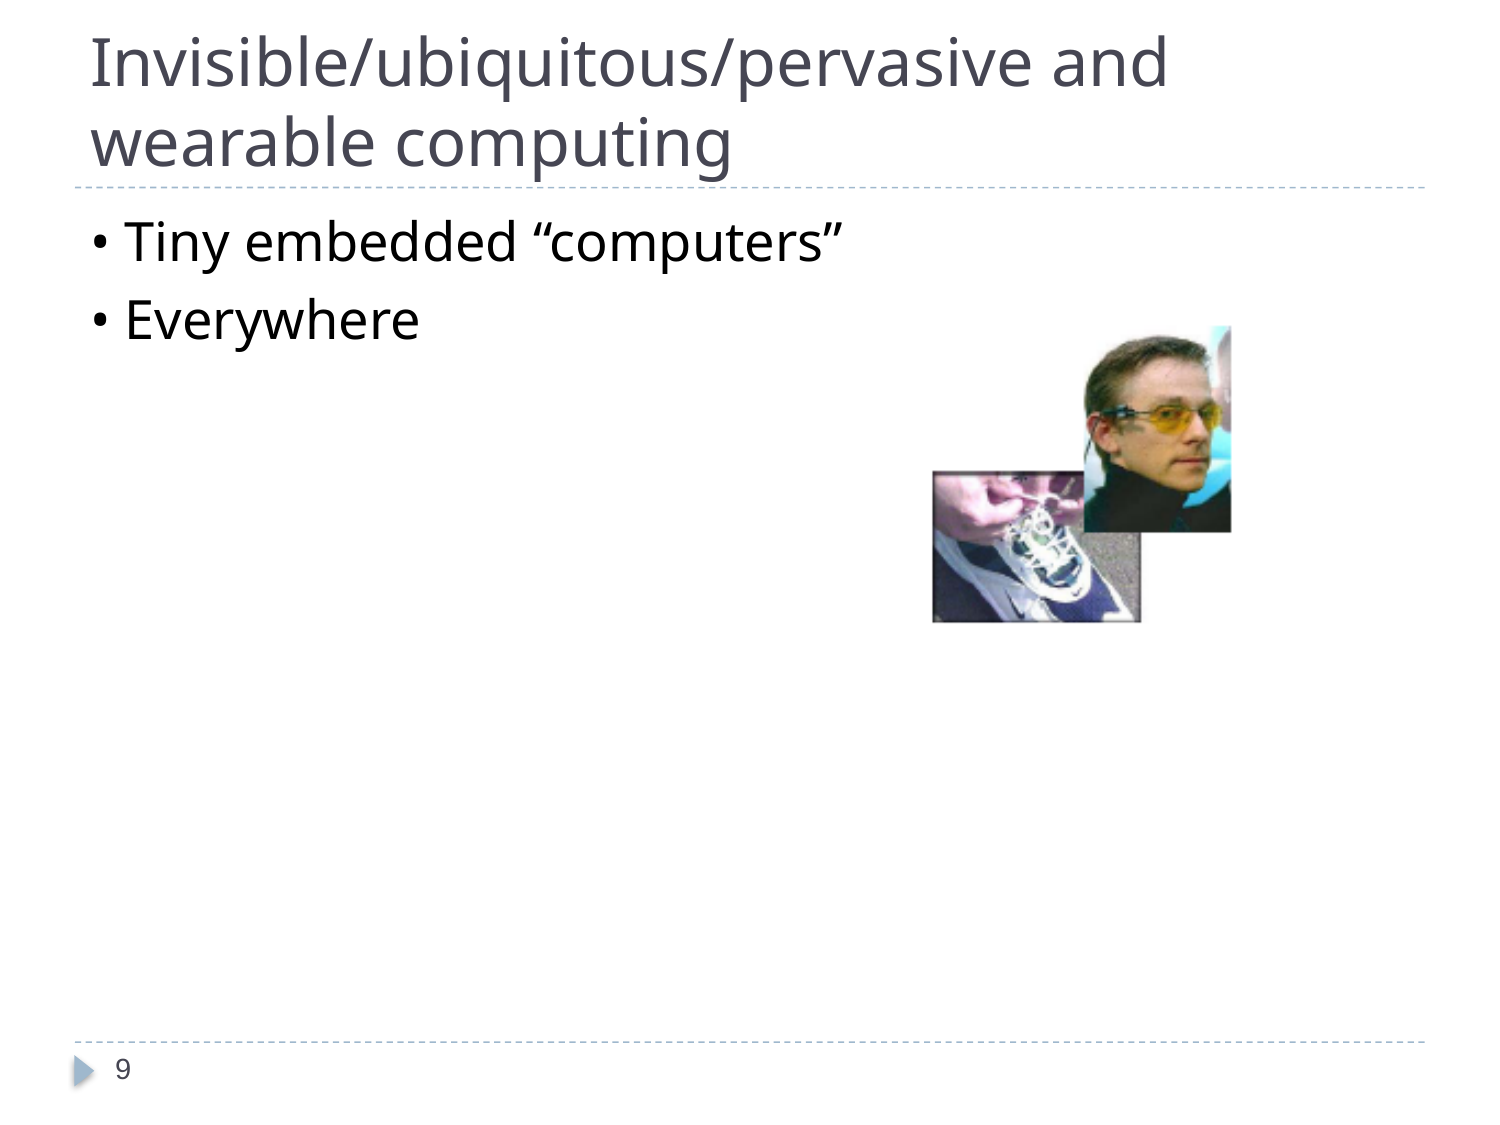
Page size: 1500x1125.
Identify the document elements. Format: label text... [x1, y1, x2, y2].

picture [887, 287, 1280, 632]
slide_number 9 [100, 1042, 426, 1103]
title Invisible/ubiquitous/pervasive and wearable computing [74, 24, 1426, 188]
list • Tiny embedded “computers” • Everywhere [74, 199, 1426, 1011]
